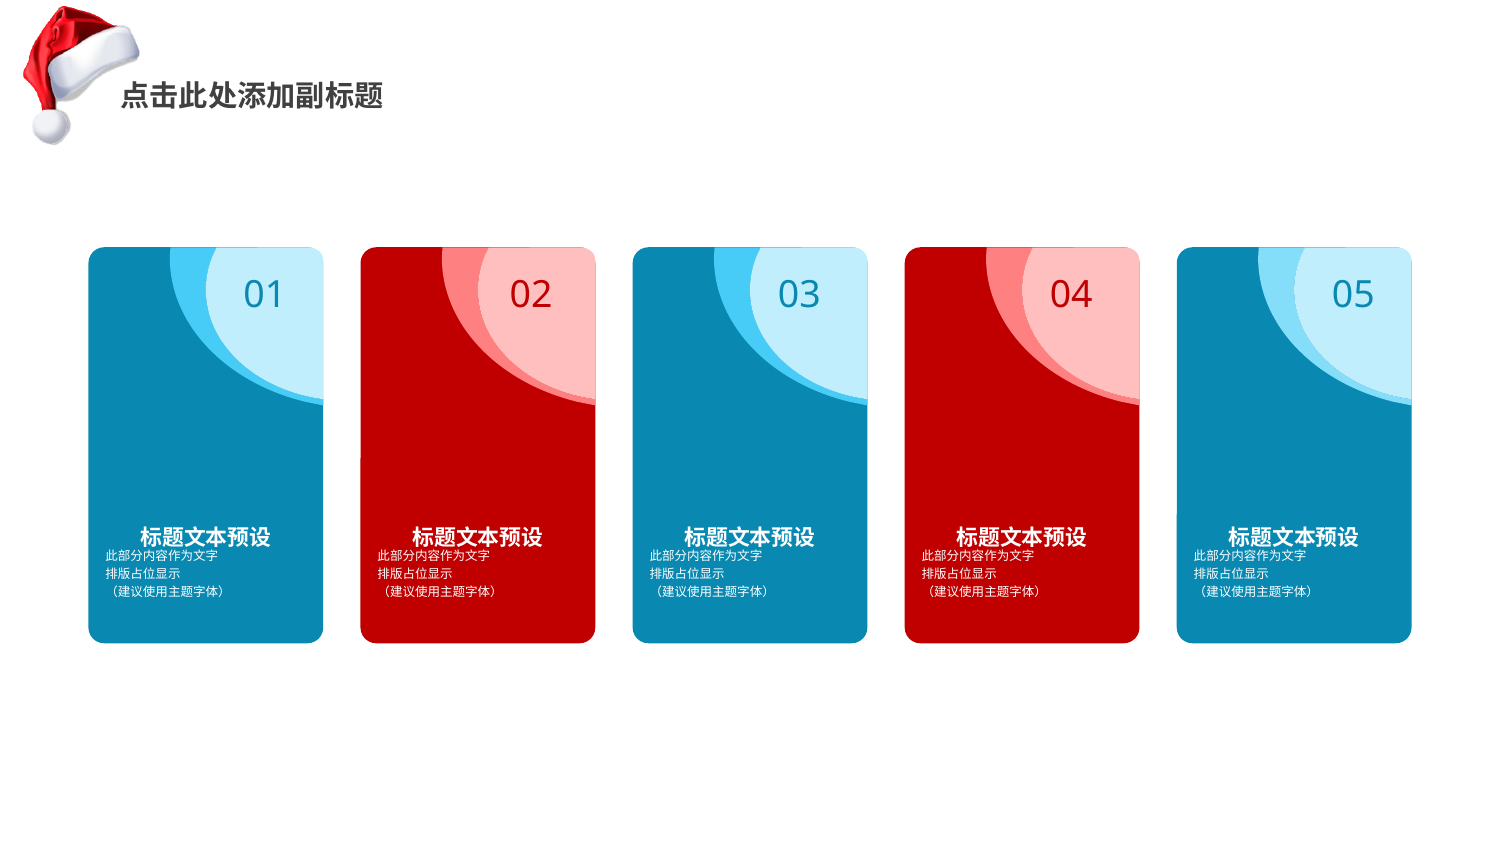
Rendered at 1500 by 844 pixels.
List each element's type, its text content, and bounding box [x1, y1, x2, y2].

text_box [1176, 246, 1412, 644]
picture [0, 0, 157, 160]
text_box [632, 246, 868, 644]
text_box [88, 246, 324, 644]
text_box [904, 246, 1140, 644]
text_box 点击此处添加副标题 [160, 67, 456, 123]
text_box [360, 246, 596, 644]
